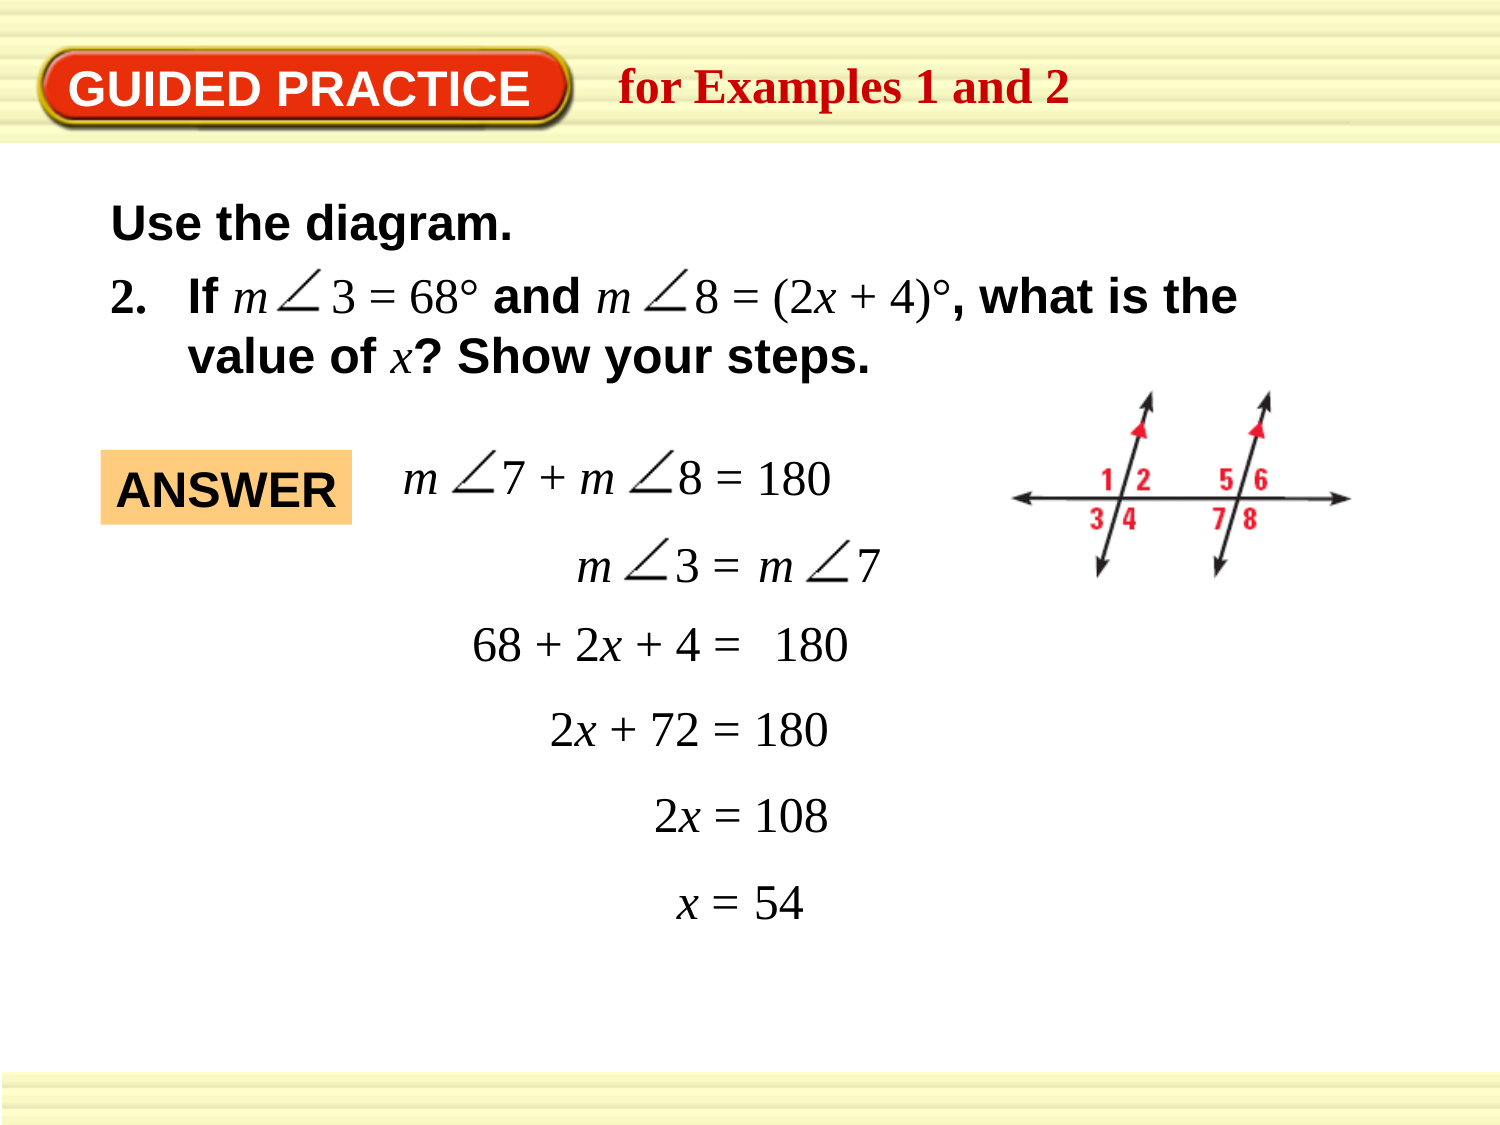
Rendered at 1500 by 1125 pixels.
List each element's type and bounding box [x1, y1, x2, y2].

text_box [649, 862, 820, 938]
text_box [94, 182, 1363, 580]
text_box [456, 603, 865, 680]
text_box [534, 689, 861, 765]
text_box [99, 437, 848, 526]
text_box [0, 0, 1500, 143]
text_box [626, 774, 845, 851]
text_box [1, 1071, 1500, 1125]
text_box [561, 524, 898, 601]
